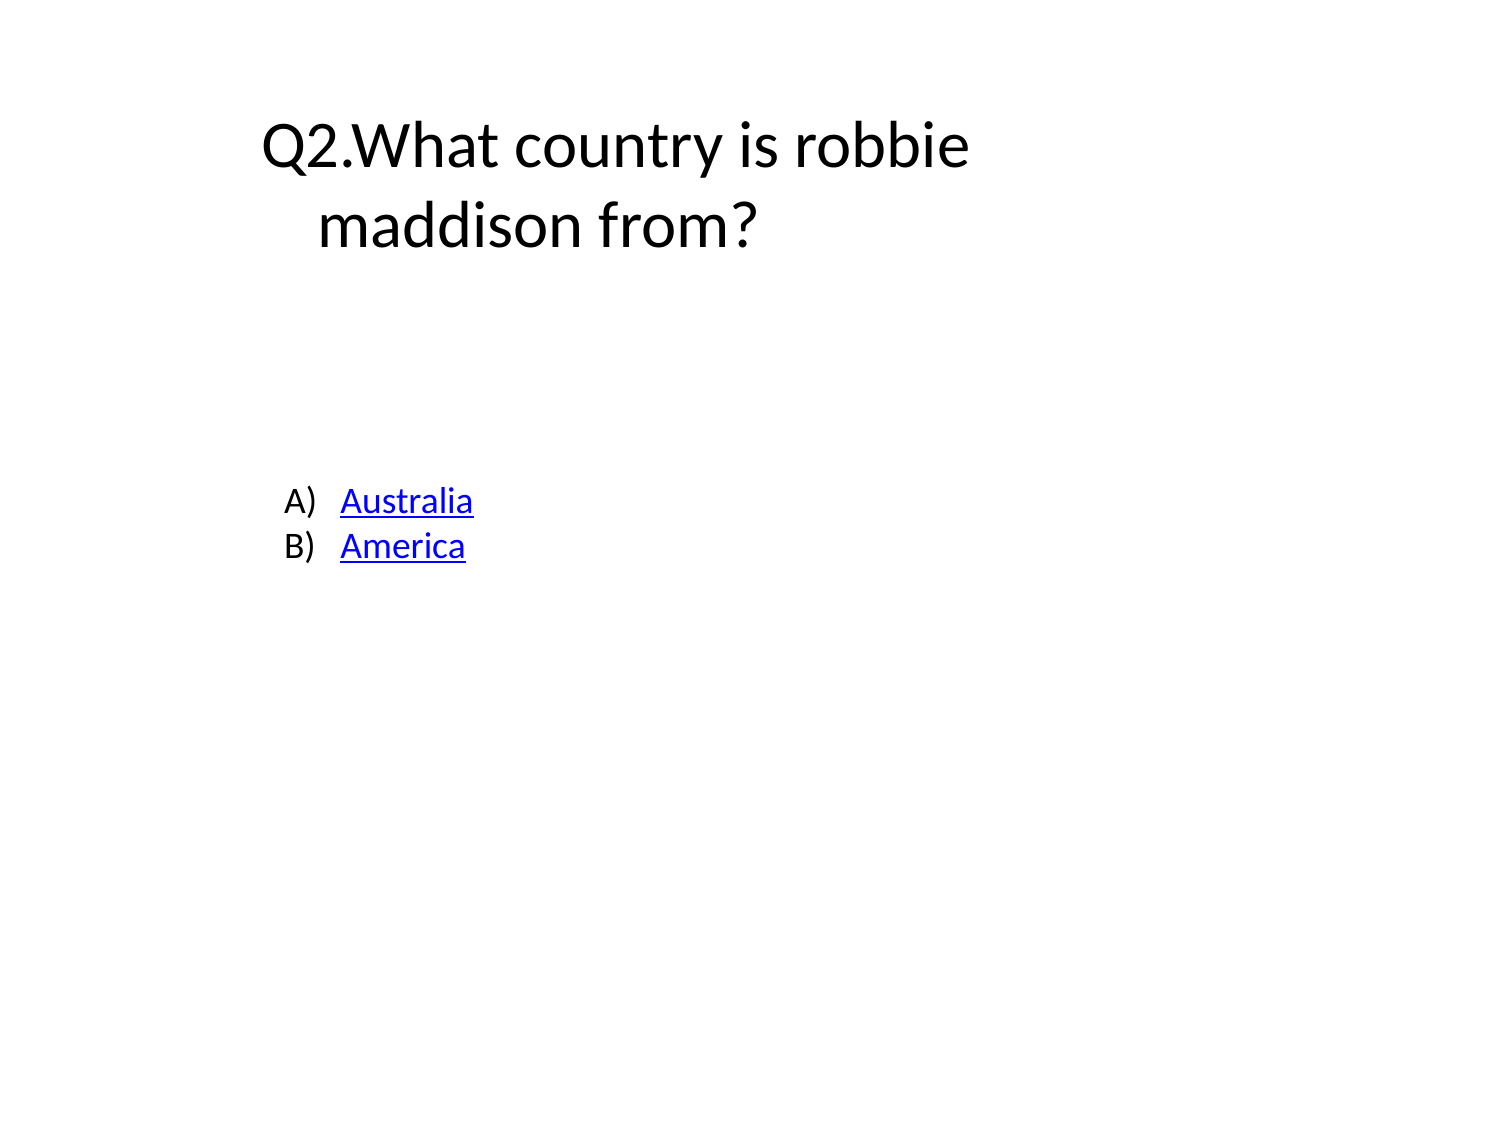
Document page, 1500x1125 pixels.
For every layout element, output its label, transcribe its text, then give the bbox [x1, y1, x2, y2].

list Q2.What country is robbie maddison from? [246, 93, 1172, 422]
text_box Australia America [269, 468, 1008, 619]
